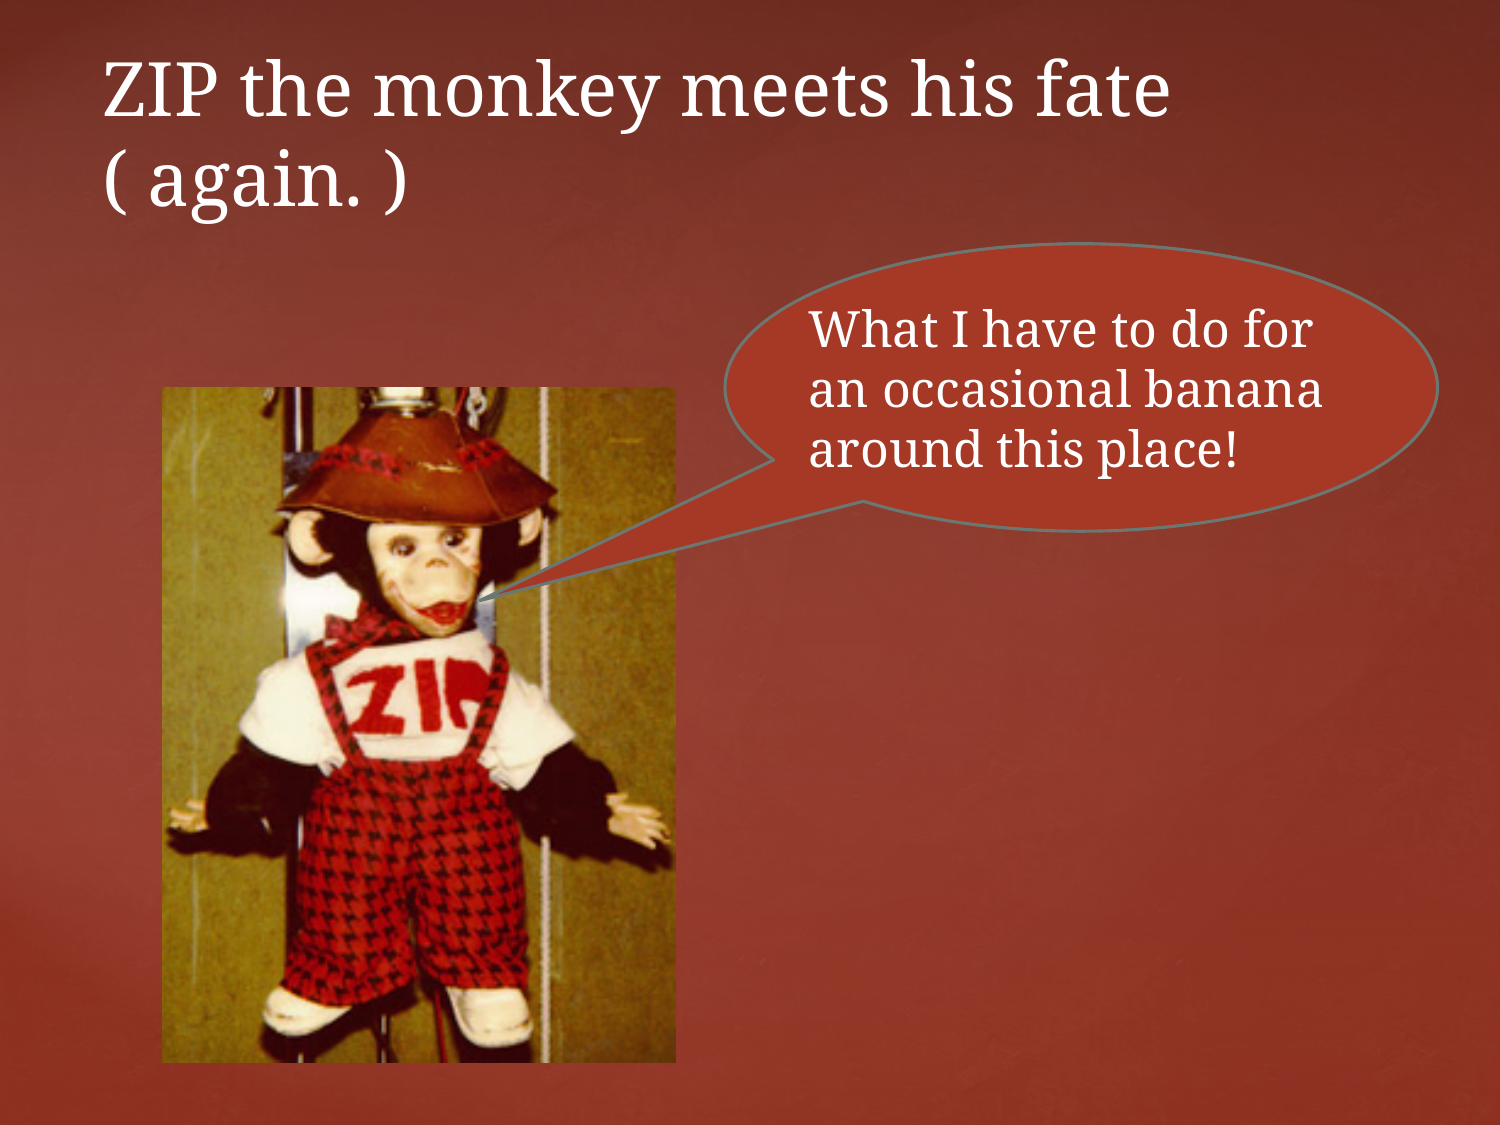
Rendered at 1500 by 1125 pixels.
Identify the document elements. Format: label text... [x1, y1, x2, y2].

text_box [686, 301, 801, 549]
subtitle ZIP the monkey meets his fate ( again. ) [87, 75, 1425, 188]
picture [161, 386, 677, 1063]
text_box [1369, 300, 1440, 474]
text_box What I have to do for an occasional banana around this place! [793, 256, 1369, 519]
text_box [928, 242, 1235, 256]
text_box [929, 519, 1234, 533]
